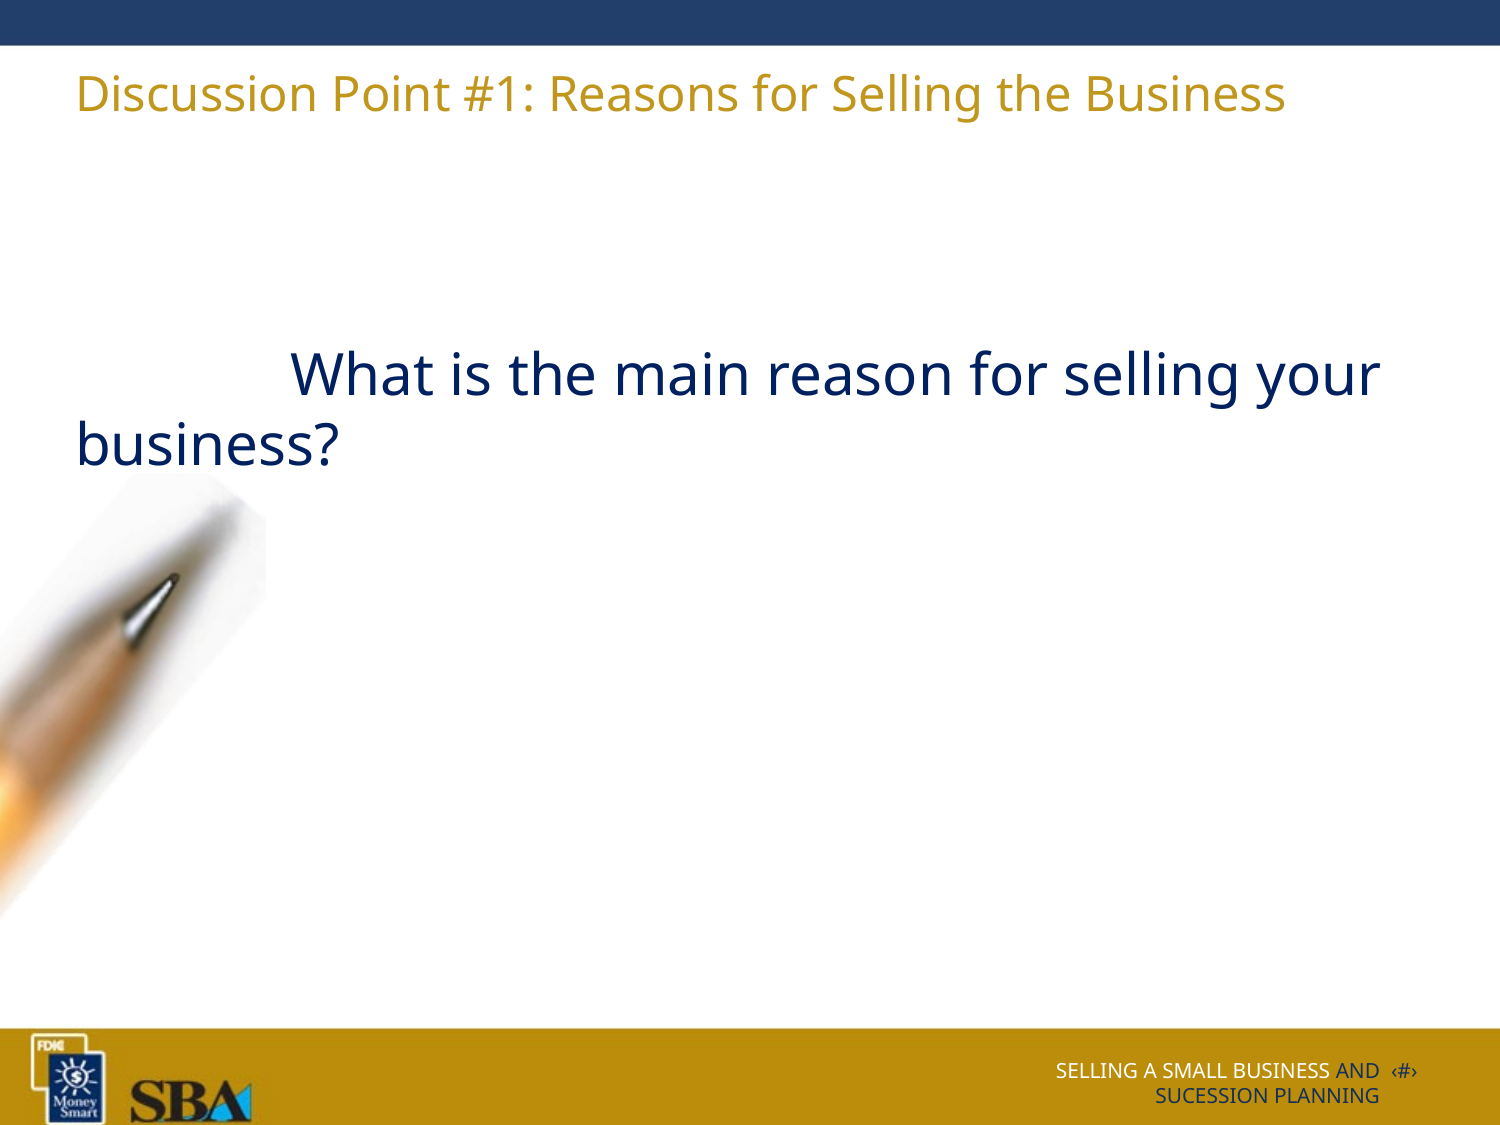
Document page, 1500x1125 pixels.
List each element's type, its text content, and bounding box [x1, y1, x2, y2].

picture [0, 0, 1500, 1125]
title Discussion Point #1: Reasons for Selling the Business [74, 61, 1426, 163]
list What is the main reason for selling your business? [74, 249, 1426, 951]
